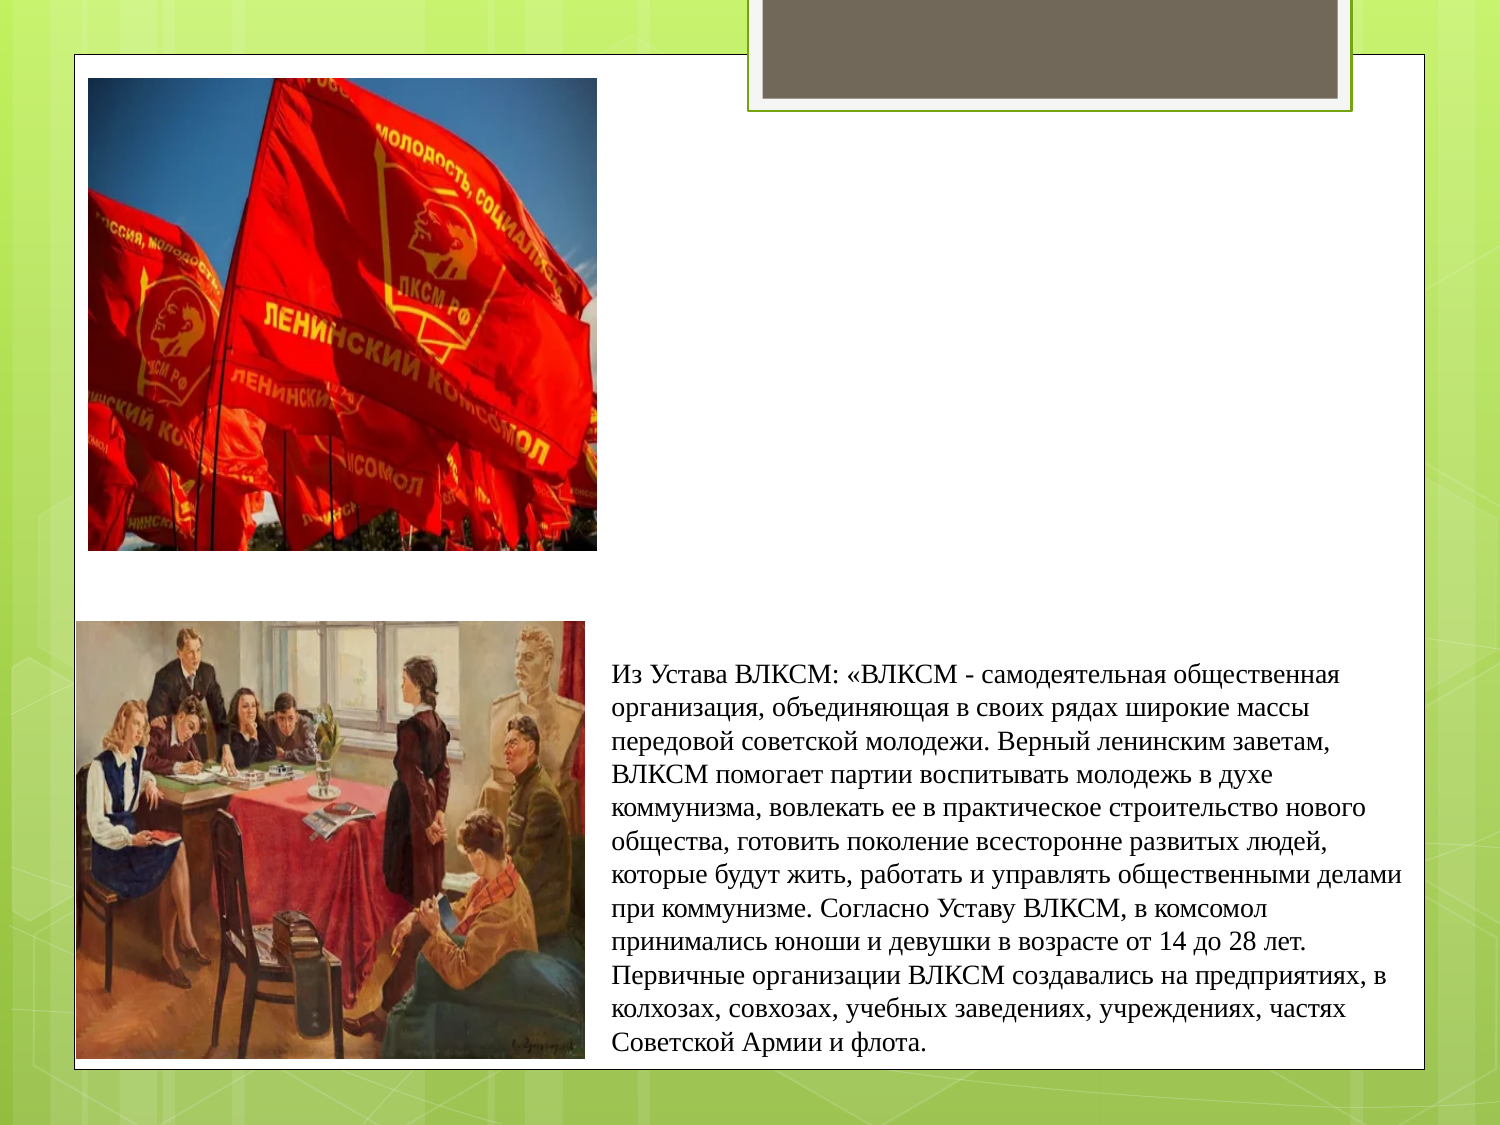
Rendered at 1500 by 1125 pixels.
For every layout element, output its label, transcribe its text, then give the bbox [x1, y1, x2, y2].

title Из Устава ВЛКСМ: «ВЛКСМ ‑ самодеятельная общественная организация, объединяющая в своих рядах широкие массы передовой советской молодежи. Верный ленинским заветам, ВЛКСМ помогает партии воспитывать молодежь в духе коммунизма, вовлекать ее в практическое строительство нового общества, готовить поколение всесторонне развитых людей, которые будут жить, работать и управлять общественными делами при коммунизме. Согласно Уставу ВЛКСМ, в комсомол принимались юноши и девушки в возрасте от 14 до 28 лет. Первичные организации ВЛКСМ создавались на предприятиях, в колхозах, совхозах, учебных заведениях, учреждениях, частях Советской Армии и флота. [596, 642, 1436, 1125]
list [76, 621, 585, 1059]
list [88, 77, 597, 551]
